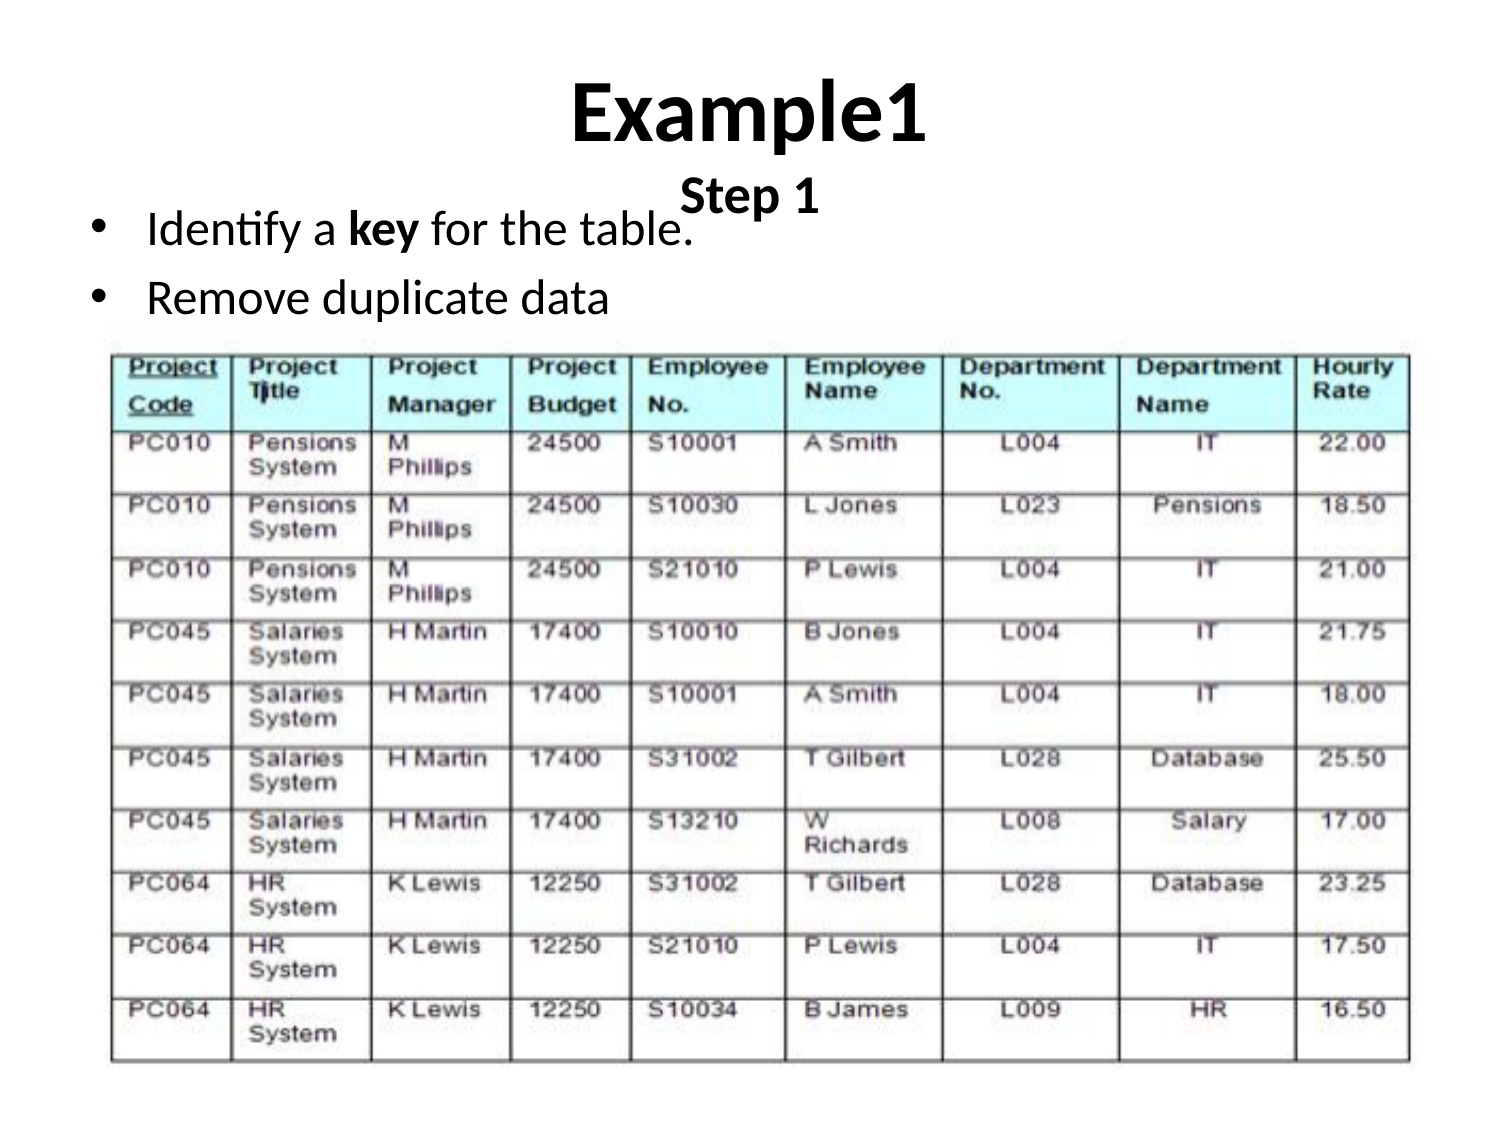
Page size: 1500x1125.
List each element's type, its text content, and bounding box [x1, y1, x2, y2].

title Example1 Step 1 [75, 45, 1425, 187]
picture [87, 324, 1438, 1080]
list Identify a key for the table. Remove duplicate data [75, 187, 1425, 1005]
